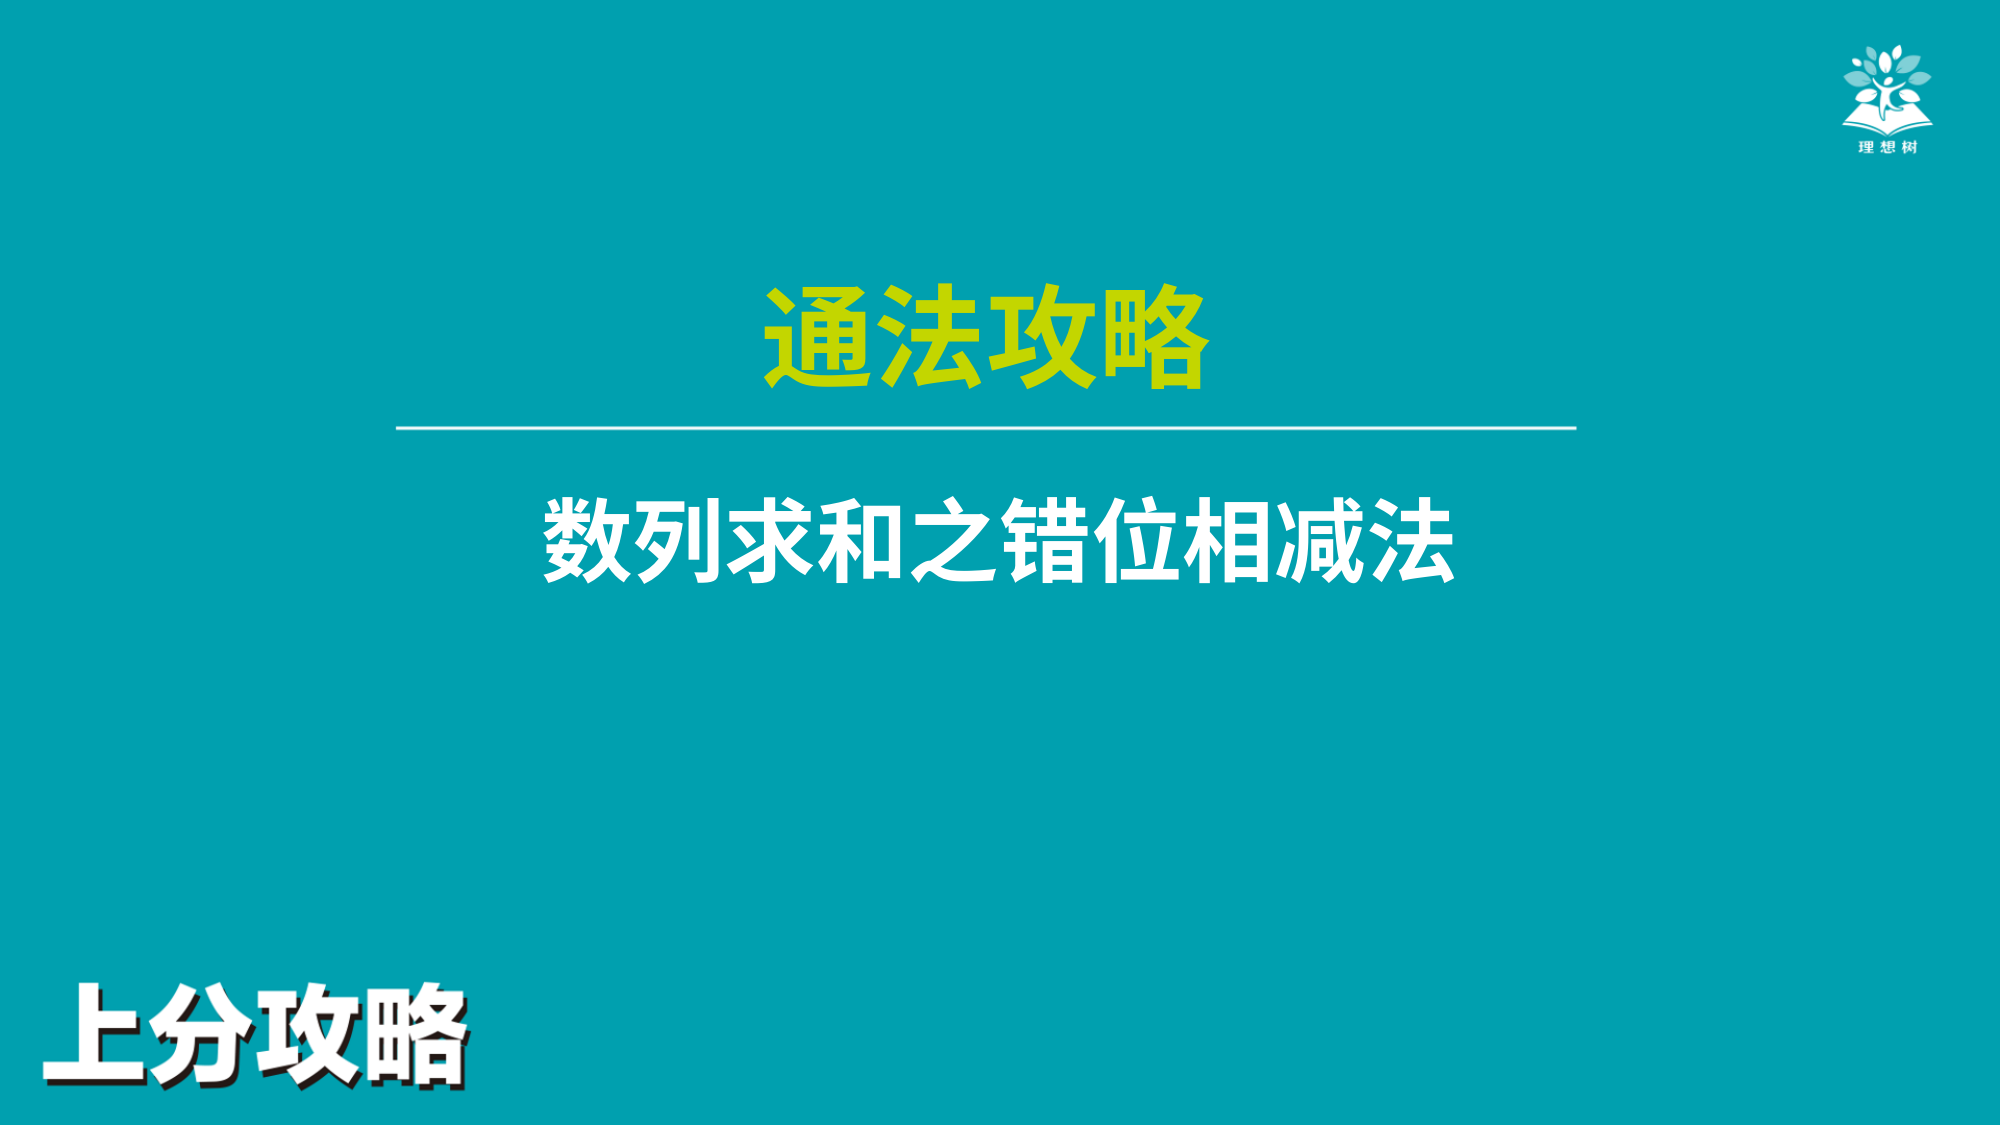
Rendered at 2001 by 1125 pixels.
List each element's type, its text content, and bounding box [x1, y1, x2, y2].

text_box 数列求和之错位相减法 [0, 472, 2000, 603]
picture [0, 603, 2000, 1125]
picture [0, 0, 2000, 472]
text_box 通法攻略 [395, 253, 1577, 413]
